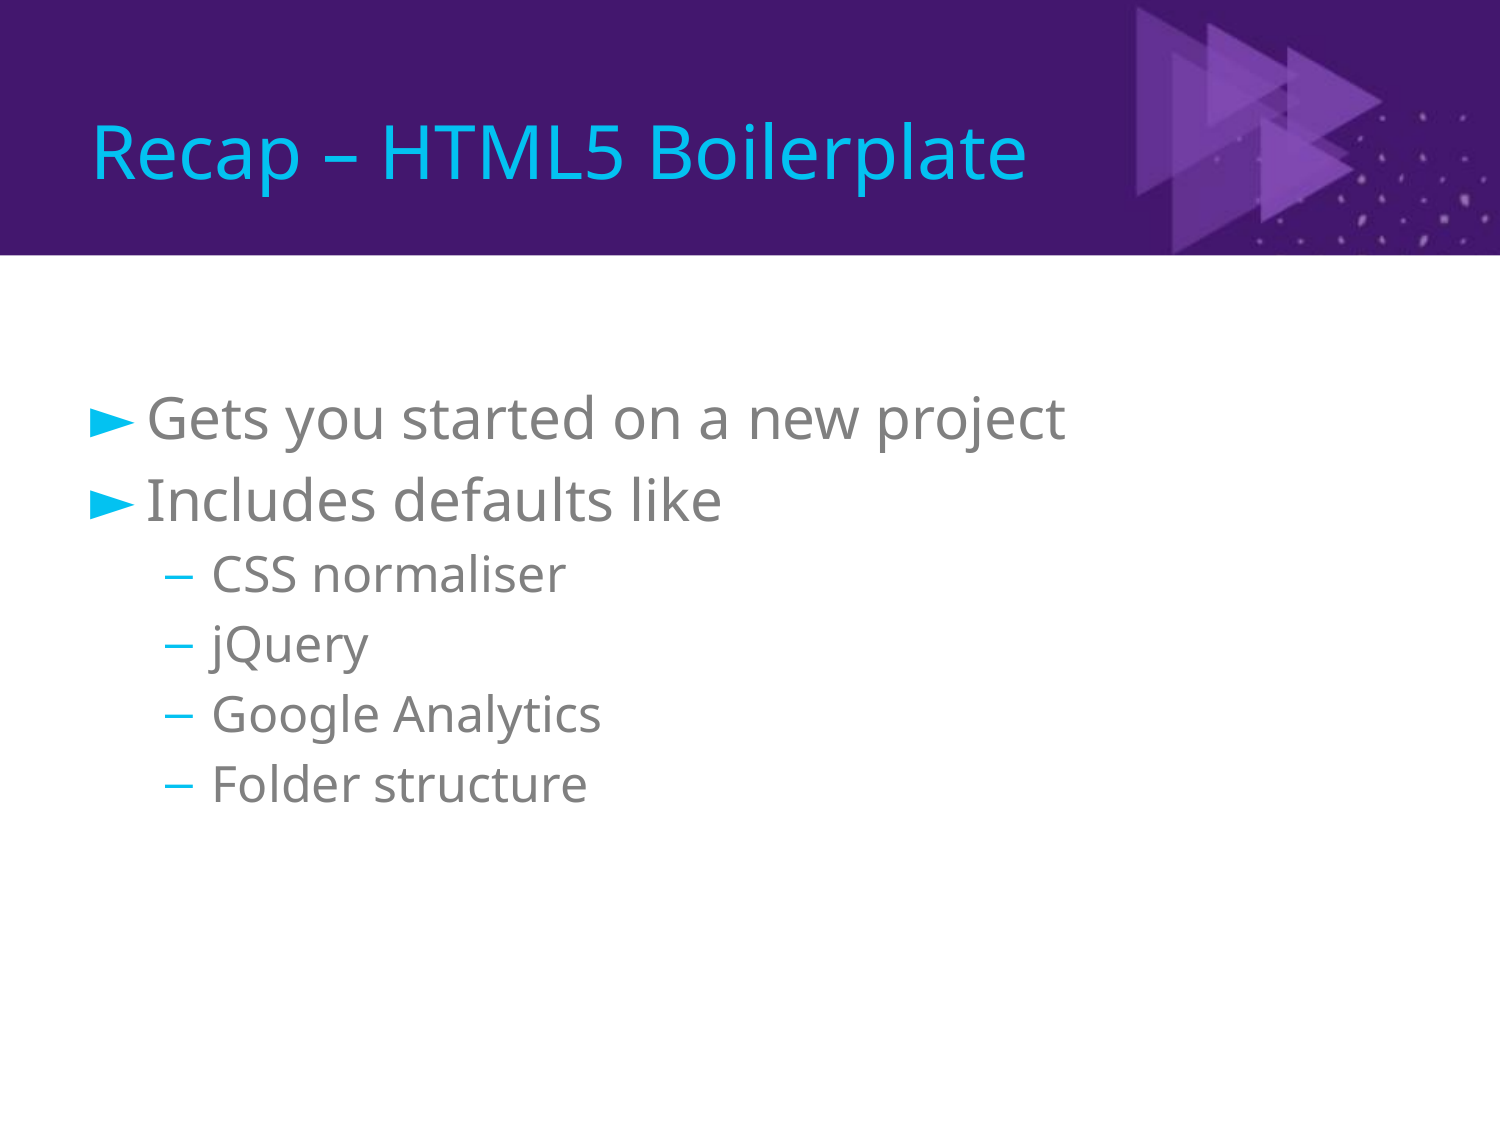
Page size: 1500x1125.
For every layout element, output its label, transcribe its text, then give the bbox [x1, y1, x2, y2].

picture [0, 0, 1500, 255]
list Gets you started on a new project Includes defaults like CSS normaliser jQuery Google Analytics Folder structure [75, 373, 1425, 1005]
title Recap – HTML5 Boilerplate [75, 56, 1425, 244]
